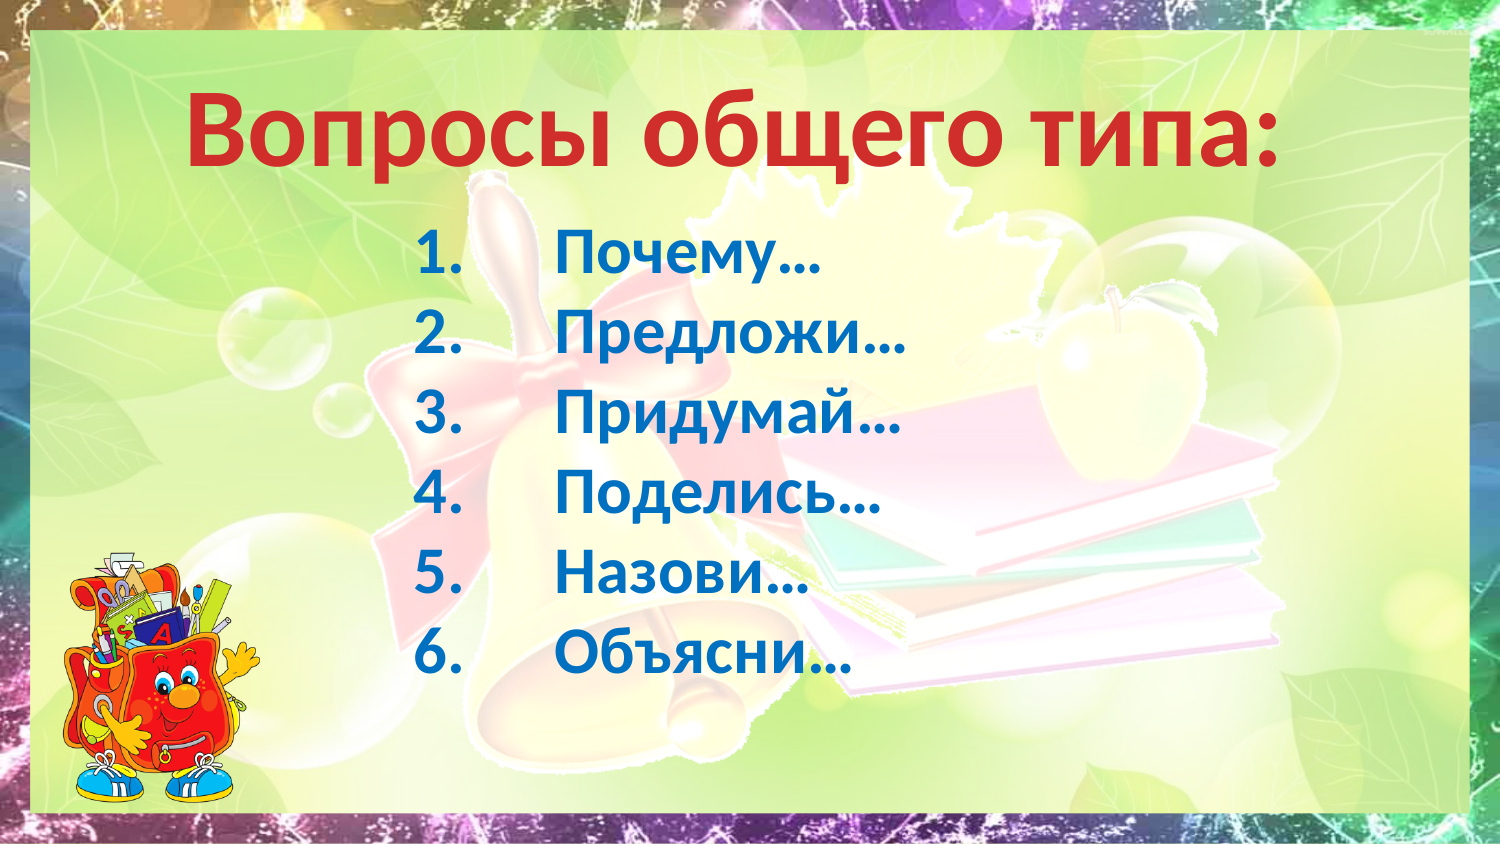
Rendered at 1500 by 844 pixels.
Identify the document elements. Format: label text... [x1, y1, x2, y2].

text_box Вопросы общего типа: [169, 46, 1325, 197]
picture [0, 0, 1500, 844]
title [82, 58, 1432, 200]
text_box 1. Почему… 2. Предложи… 3. Придумай… 4. Поделись… 5. Назови… 6. Объясни… [398, 199, 1043, 739]
